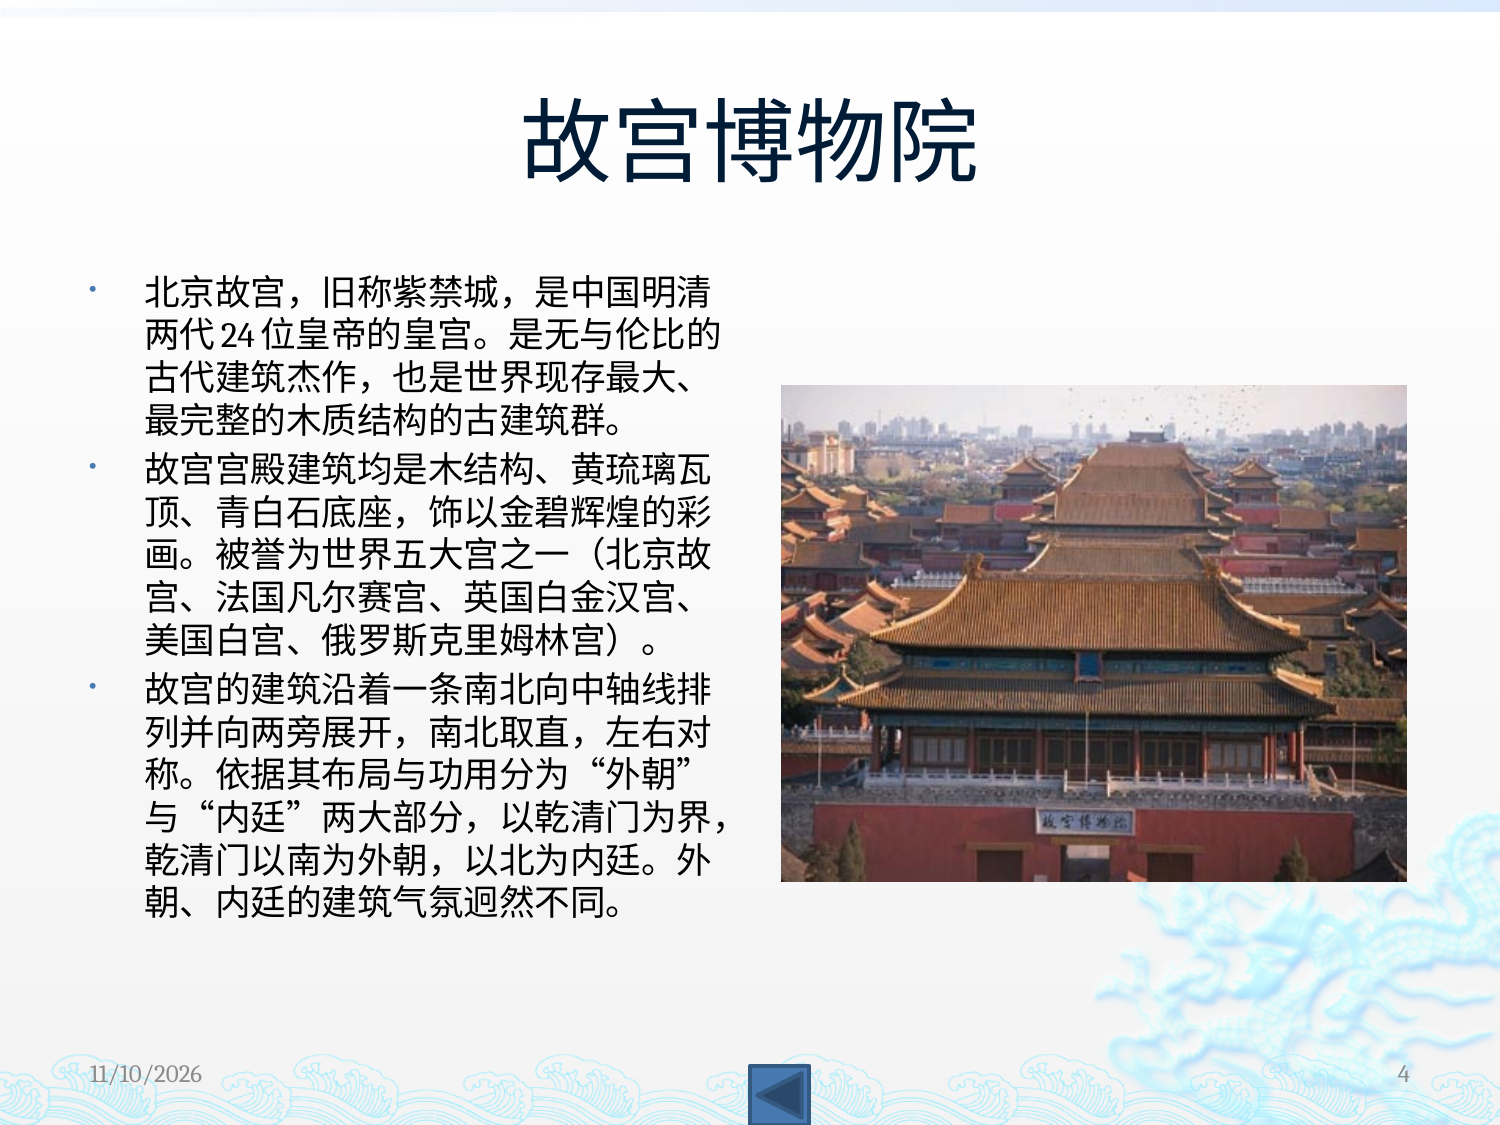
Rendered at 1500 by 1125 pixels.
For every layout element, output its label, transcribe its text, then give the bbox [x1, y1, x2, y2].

slide_number 4 [1074, 1042, 1425, 1103]
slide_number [75, 1042, 425, 1103]
text_box [748, 1064, 811, 1125]
list 北京故宫，旧称紫禁城，是中国明清两代24位皇帝的皇宫。是无与伦比的古代建筑杰作，也是世界现存最大、最完整的木质结构的古建筑群。 故宫宫殿建筑均是木结构、黄琉璃瓦顶、青白石底座，饰以金碧辉煌的彩画。被誉为世界五大宫之一（北京故宫、法国凡尔赛宫、英国白金汉宫、美国白宫、俄罗斯克里姆林宫）。 故宫的建筑沿着一条南北向中轴线排列并向两旁展开，南北取直，左右对称。依据其布局与功用分为“外朝”与“内廷”两大部分，以乾清门为界，乾清门以南为外朝，以北为内廷。外朝、内廷的建筑气氛迥然不同。 [75, 262, 738, 1005]
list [780, 385, 1407, 882]
title 故宫博物院 [75, 45, 1425, 233]
